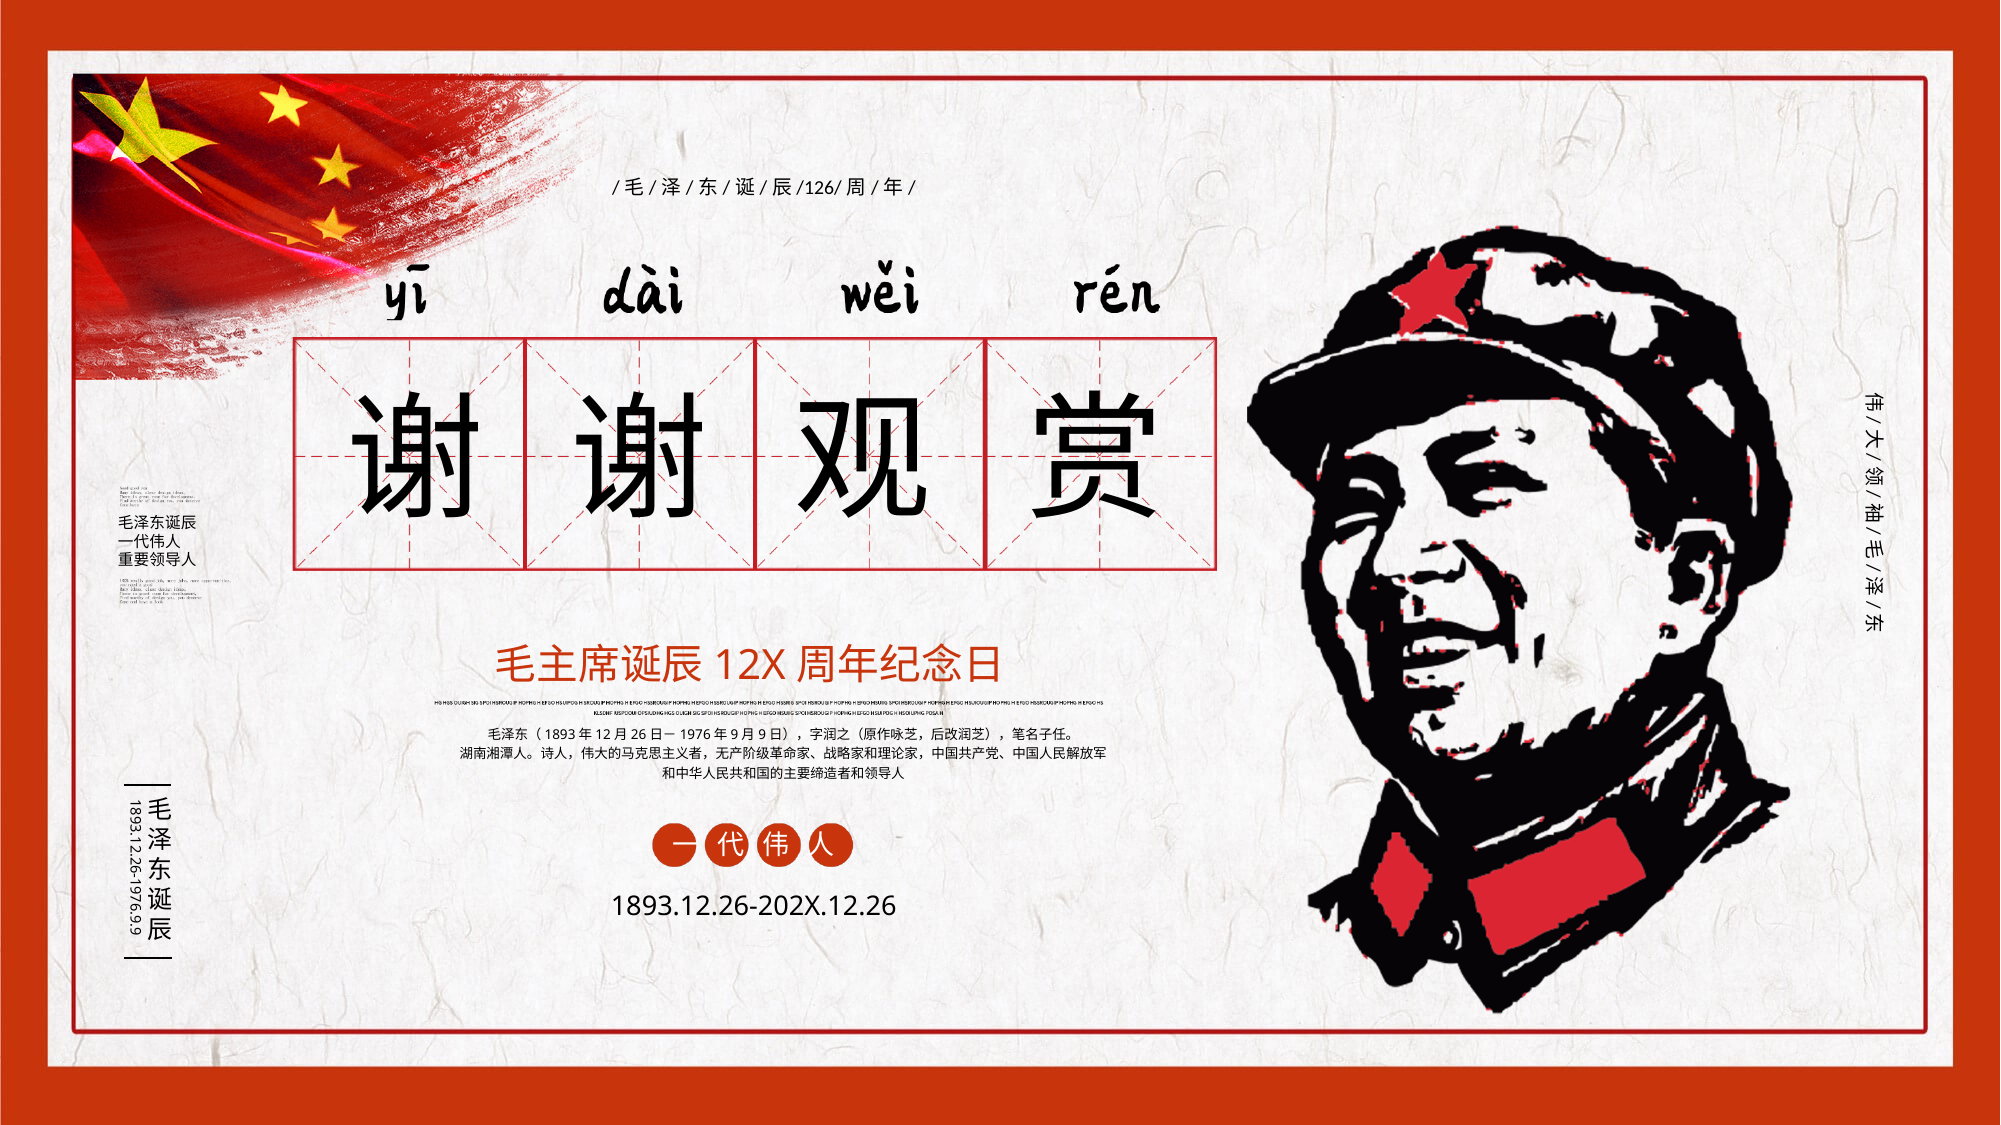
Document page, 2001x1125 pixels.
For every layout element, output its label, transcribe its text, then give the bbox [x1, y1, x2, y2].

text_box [124, 785, 172, 958]
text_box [80, 447, 256, 625]
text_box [119, 776, 185, 960]
text_box 毛泽东（1893年12月26日－1976年9月9日），字润之（原作咏芝，后改润芝），笔名子任。 湖南湘潭人。诗人，伟大的马克思主义者，无产阶级革命家、战略家和理论家，中国共产党、中国人民解放军 和中华人民共和国的主要缔造者和领导人 [444, 738, 1123, 789]
picture [0, 0, 2000, 1125]
text_box /毛/泽/东/诞/辰/126/周/年/ [779, 167, 1196, 206]
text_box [325, 362, 1181, 545]
text_box 1893.12.26-202X.12.26 [596, 881, 912, 929]
text_box 毛主席诞辰12X周年纪念日 [479, 630, 1020, 671]
